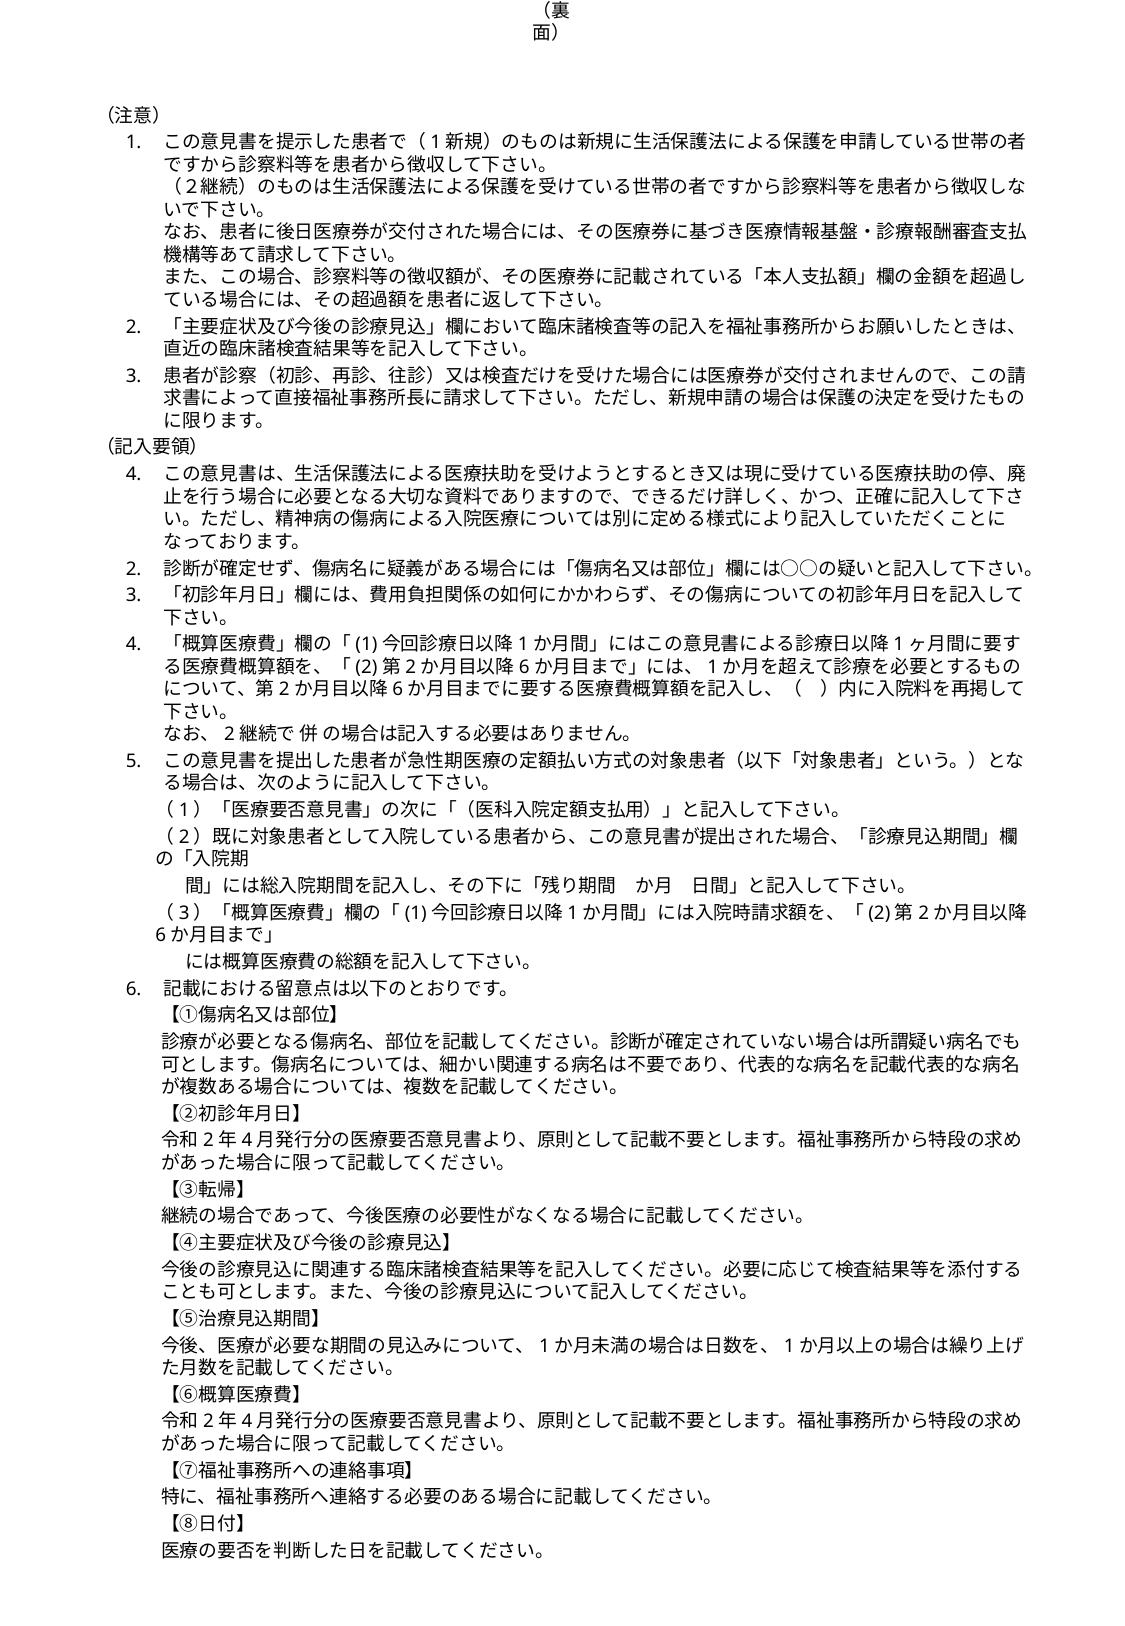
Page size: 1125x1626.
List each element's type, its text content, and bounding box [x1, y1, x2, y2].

text_box （注意） この意見書を提示した患者で（1新規）のものは新規に生活保護法による保護を申請している世帯の者ですから診察料等を患者から徴収して下さい。 （２継続）のものは生活保護法による保護を受けている世帯の者ですから診察料等を患者から徴収しないで下さい。 なお、患者に後日医療券が交付された場合には、その医療券に基づき医療情報基盤・診療報酬審査支払機構等あて請求して下さい。 また、この場合、診察料等の徴収額が、その医療券に記載されている「本人支払額」欄の金額を超過している場合には、その超過額を患者に返して下さい。 「主要症状及び今後の診療見込」欄において臨床諸検査等の記入を福祉事務所からお願いしたときは、直近の臨床諸検査結果等を記入して下さい。 患者が診察（初診、再診、往診）又は検査だけを受けた場合には医療券が交付されませんので、この請求書によって直接福祉事務所長に請求して下さい。ただし、新規申請の場合は保護の決定を受けたものに限ります。 （記入要領） この意見書は、生活保護法による医療扶助を受けようとするとき又は現に受けている医療扶助の停、廃止を行う場合に必要となる大切な資料でありますので、できるだけ詳しく、かつ、正確に記入して下さい。ただし、精神病の傷病による入院医療については別に定める様式により記入していただくことになっております。 診断が確定せず、傷病名に疑義がある場合には「傷病名又は部位」欄には○○の疑いと記入して下さい。 「初診年月日」欄には、費用負担関係の如何にかかわらず、その傷病についての初診年月日を記入して下さい。 「概算医療費」欄の「(1)今回診療日以降1か月間」にはこの意見書による診療日以降1ヶ月間に要する医療費概算額を、「(2)第2か月目以降6か月目まで」には、1か月を超えて診療を必要とするものについて、第2か月目以降6か月目までに要する医療費概算額を記入し、（ ）内に入院料を再掲して下さい。 なお、2継続で 併 の場合は記入する必要はありません。 この意見書を提出した患者が急性期医療の定額払い方式の対象患者（以下「対象患者」という。）となる場合は、次のように記入して下さい。 （1）「医療要否意見書」の次に「（医科入院定額支払用）」と記入して下さい。 （2）既に対象患者として入院している患者から、この意見書が提出された場合、「診療見込期間」欄の「入院期 間」には総入院期間を記入し、その下に「残り期間 か月 日間」と記入して下さい。 （3）「概算医療費」欄の「(1)今回診療日以降1か月間」には入院時請求額を、「(2)第2か月目以降6か月目まで」 には概算医療費の総額を記入して下さい。 記載における留意点は以下のとおりです。 【①傷病名又は部位】 診療が必要となる傷病名、部位を記載してください。診断が確定されていない場合は所謂疑い病名でも可とします。傷病名については、細かい関連する病名は不要であり、代表的な病名を記載代表的な病名が複数ある場合については、複数を記載してください。 【②初診年月日】 令和2年4月発行分の医療要否意見書より、原則として記載不要とします。福祉事務所から特段の求めがあった場合に限って記載してください。 【③転帰】 継続の場合であって、今後医療の必要性がなくなる場合に記載してください。 【④主要症状及び今後の診療見込】 今後の診療見込に関連する臨床諸検査結果等を記入してください。必要に応じて検査結果等を添付することも可とします。また、今後の診療見込について記入してください。 【⑤治療見込期間】 今後、医療が必要な期間の見込みについて、1か月未満の場合は日数を、1か月以上の場合は繰り上げた月数を記載してください。 【⑥概算医療費】 令和2年4月発行分の医療要否意見書より、原則として記載不要とします。福祉事務所から特段の求めがあった場合に限って記載してください。 【⑦福祉事務所への連絡事項】 特に、福祉事務所へ連絡する必要のある場合に記載してください。 【⑧日付】 医療の要否を判断した日を記載してください。 [89, 102, 1035, 1609]
text_box （裏面） [517, 0, 607, 51]
